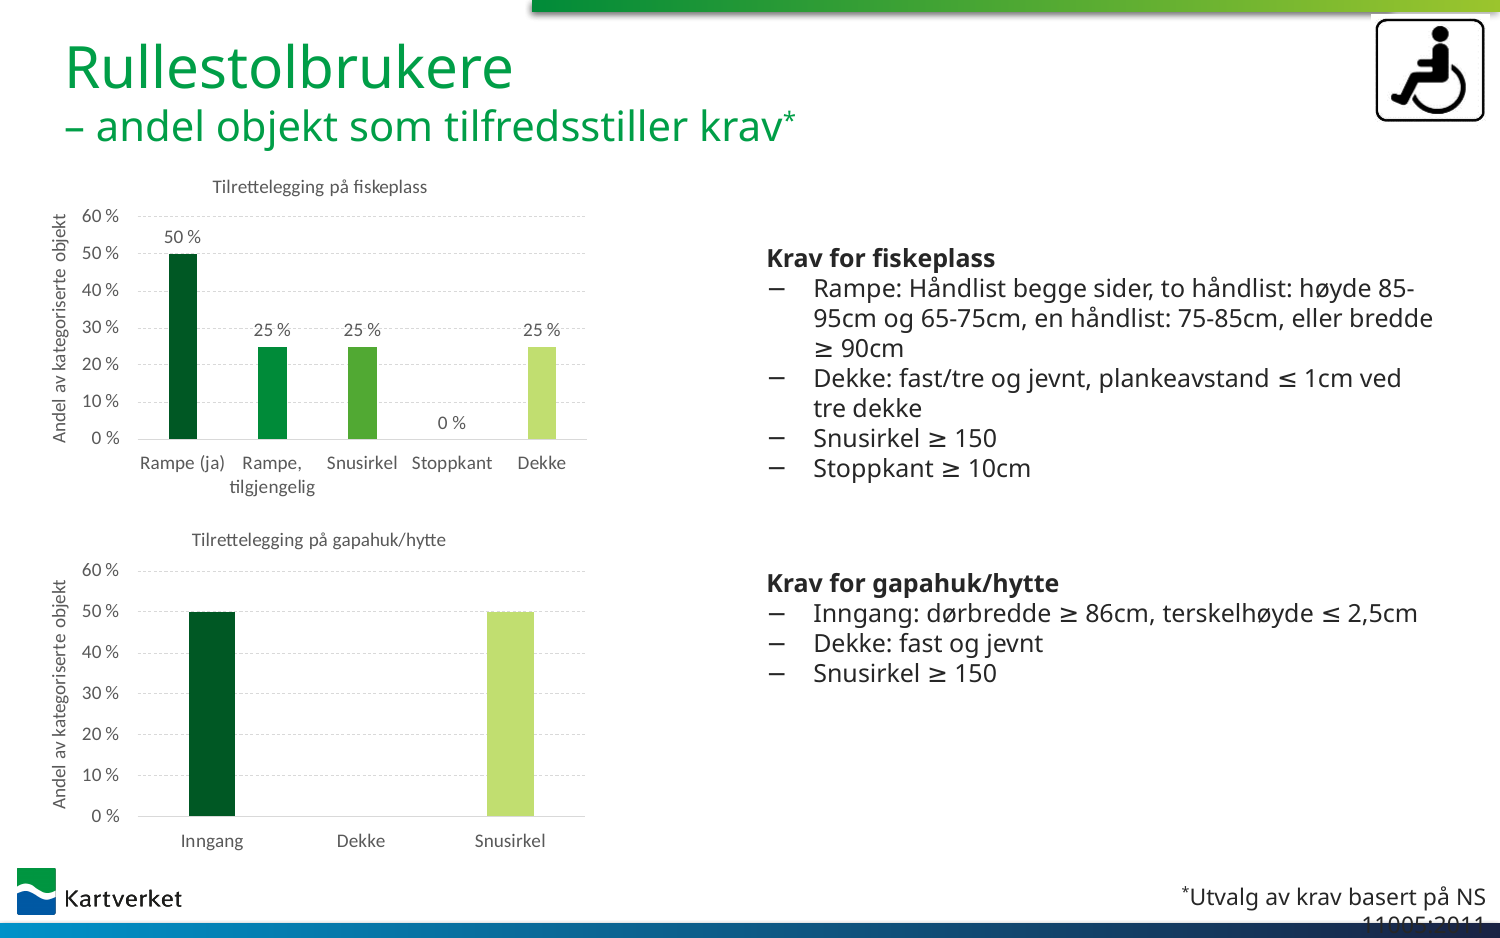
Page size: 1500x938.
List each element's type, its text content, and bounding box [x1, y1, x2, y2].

text_box Rullestolbrukere – andel objekt som tilfredsstiller krav* [49, 29, 1431, 158]
text_box Krav for gapahuk/hytte Inngang: dørbredde ≥ 86cm, terskelhøyde ≤ 2,5cm Dekke: fast og jevnt Snusirkel ≥ 150 [751, 560, 1452, 695]
text_box *Utvalg av krav basert på NS 11005:2011 [1068, 873, 1500, 938]
picture [41, 520, 596, 859]
picture [1371, 13, 1491, 127]
picture [41, 166, 598, 505]
text_box Krav for fiskeplass Rampe: Håndlist begge sider, to håndlist: høyde 85-95cm og 65-75cm, en håndlist: 75-85cm, eller bredde ≥ 90cm Dekke: fast/tre og jevnt, plankeavstand ≤ 1cm ved tre dekke Snusirkel ≥ 150 Stoppkant ≥ 10cm [751, 235, 1452, 490]
